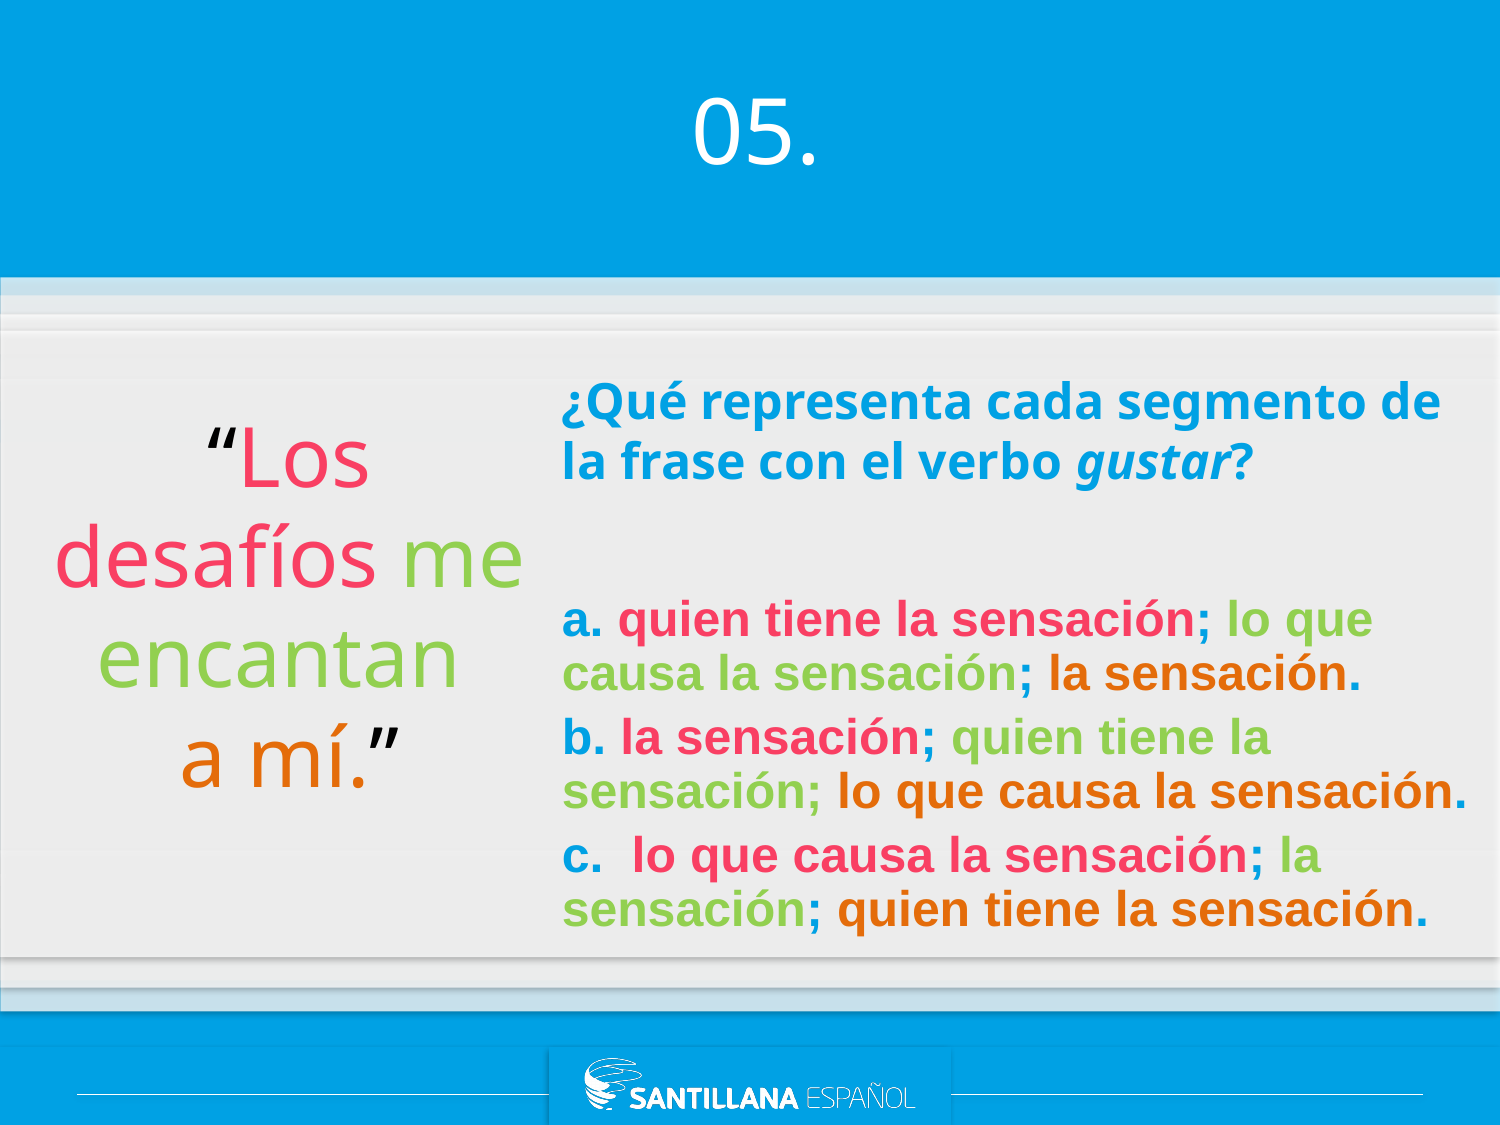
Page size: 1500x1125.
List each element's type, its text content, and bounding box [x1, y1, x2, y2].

text_box “Los desafíos me encantan a mí.” [35, 397, 544, 912]
list a. quien tiene la sensación; lo que causa la sensación; la sensación. b. la sensación; quien tiene la sensación; lo que causa la sensación. c. lo que causa la sensación; la sensación; quien tiene la sensación. [546, 586, 1500, 974]
list ¿Qué representa cada segmento de la frase con el verbo gustar? [546, 361, 1462, 563]
text_box 05. [88, 78, 1424, 208]
